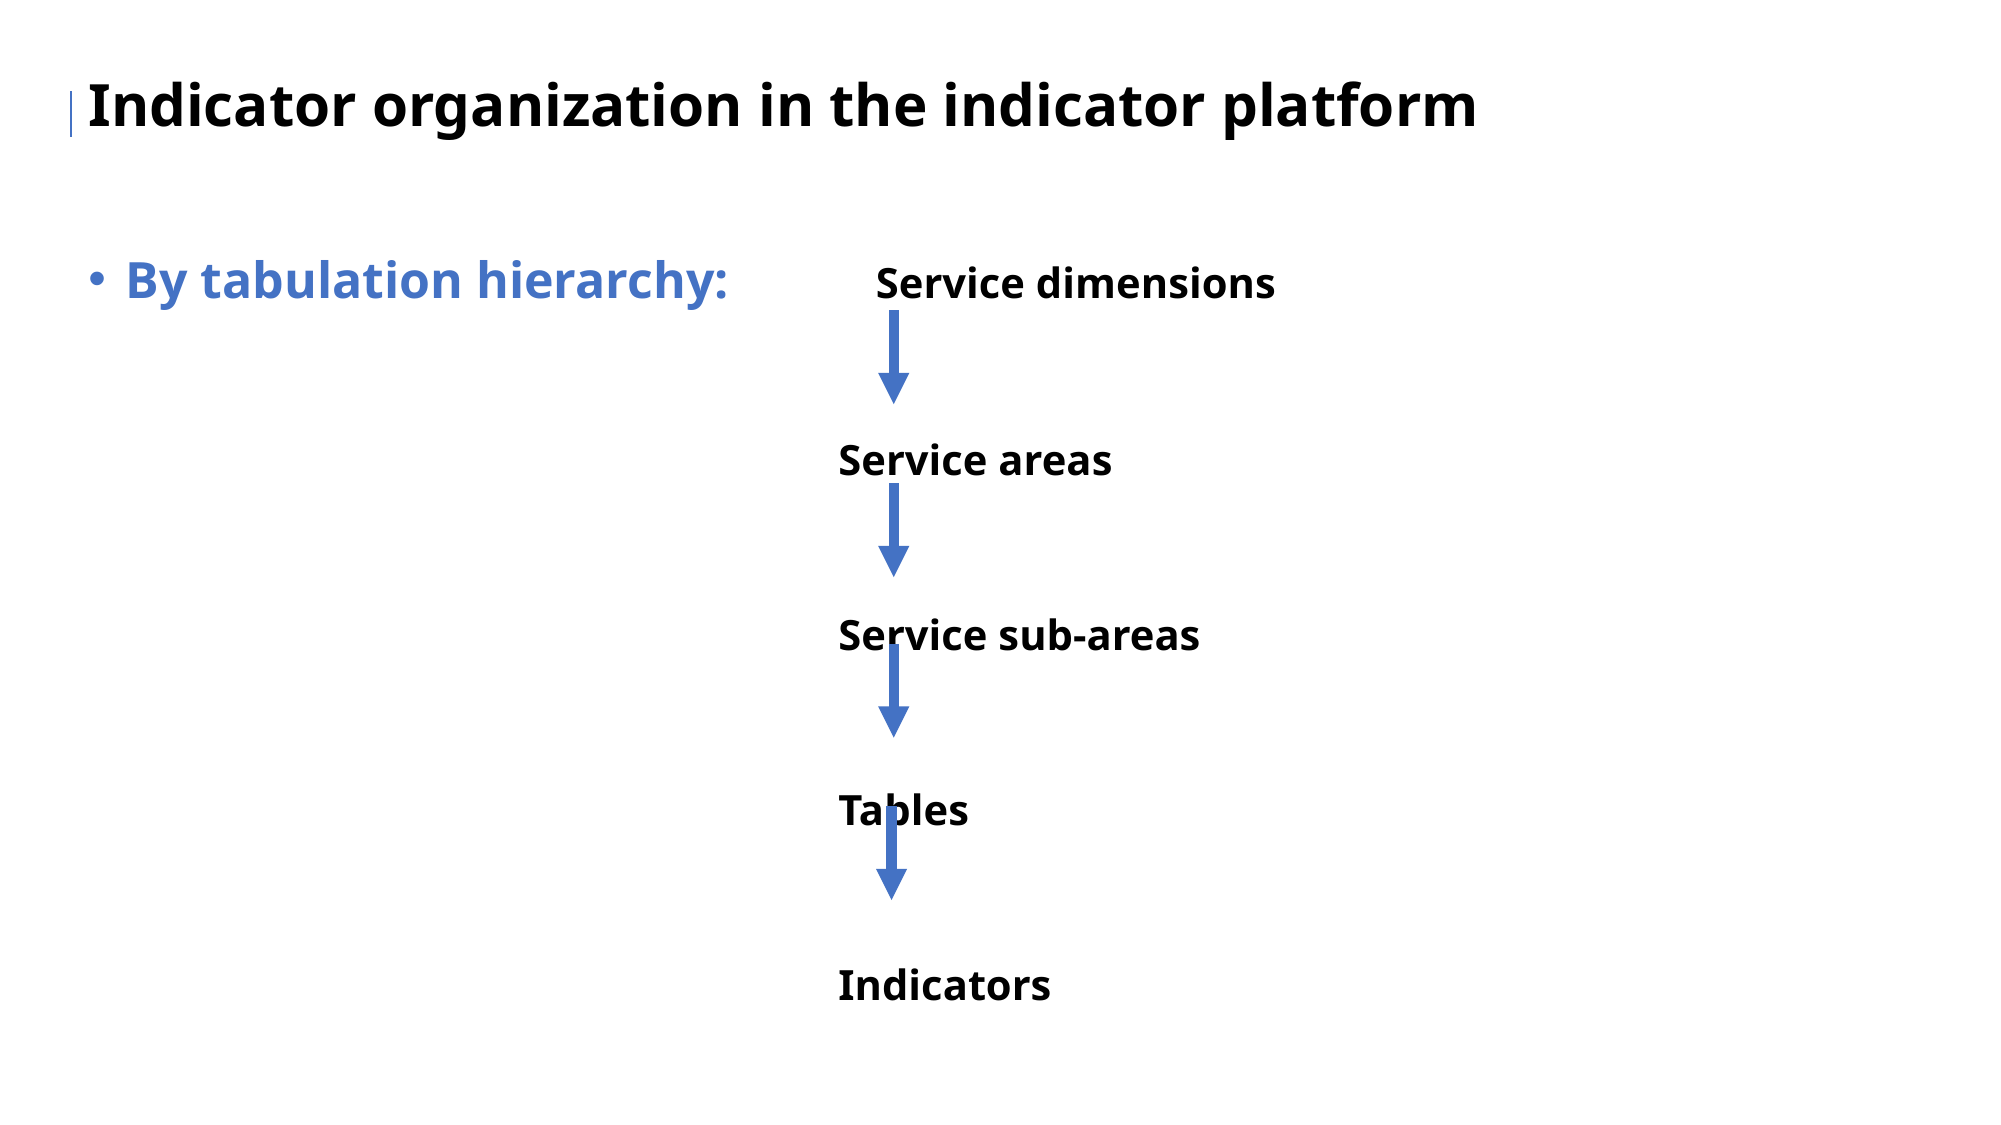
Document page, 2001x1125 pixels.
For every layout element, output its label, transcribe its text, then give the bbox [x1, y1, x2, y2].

list Indicator organization in the indicator platform [73, 68, 1835, 156]
text_box By tabulation hierarchy: Service dimensions Service areas Service sub-areas Tables Indicators [73, 241, 1935, 1047]
